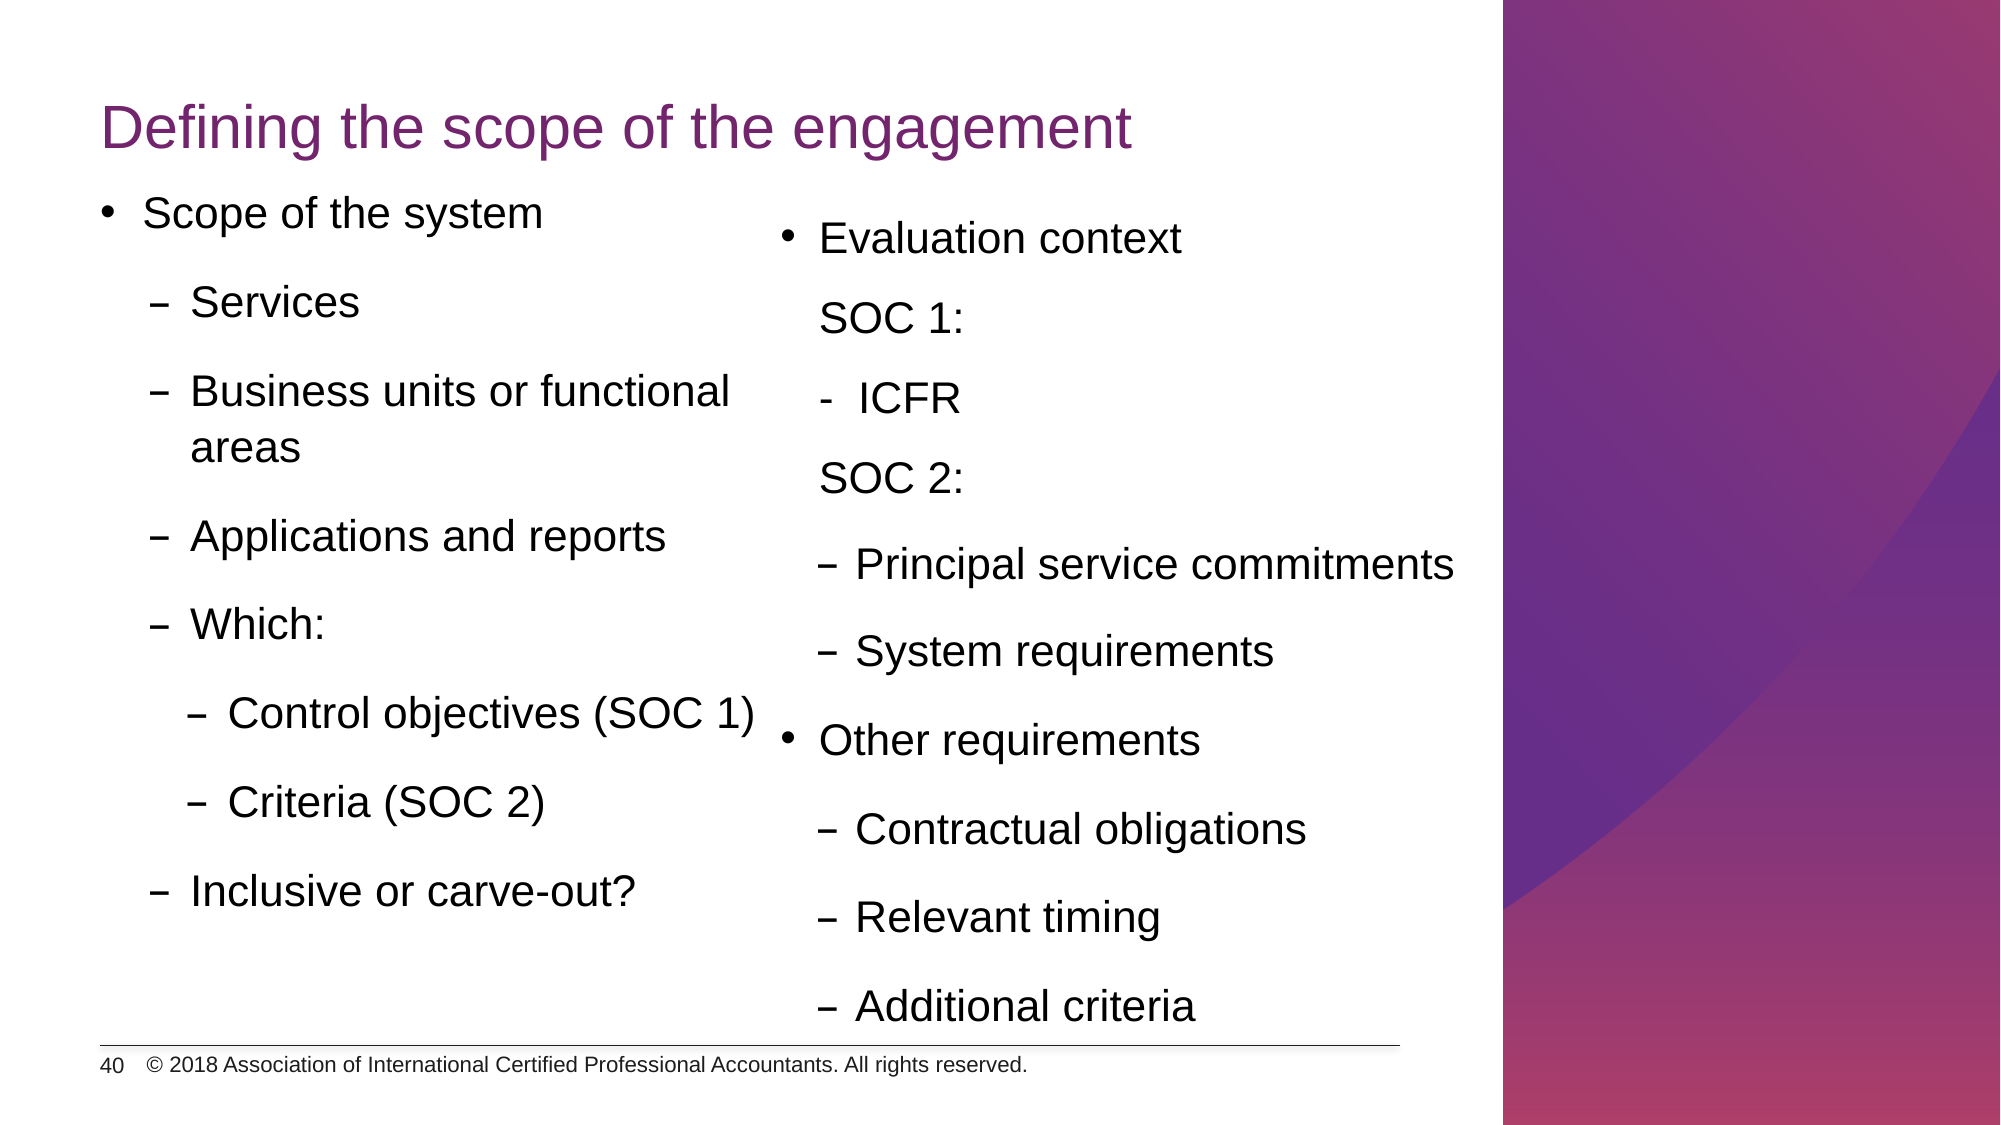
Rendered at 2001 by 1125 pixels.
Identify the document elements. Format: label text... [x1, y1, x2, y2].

footer © 2018 Association of International Certified Professional Accountants. All rights reserved. [147, 1050, 1400, 1111]
slide_number 40 [99, 1050, 147, 1111]
picture [1503, 0, 2001, 1125]
title Defining the scope of the engagement [100, 31, 1401, 161]
text_box Scope of the system Services Business units or functional areas Applications and reports Which: Control objectives (SOC 1) Criteria (SOC 2) Inclusive or carve-out? Evaluation context SOC 1: - ICFR SOC 2: Principal service commitments System requirements Other requirements Contractual obligations Relevant timing Additional criteria [100, 182, 1461, 915]
